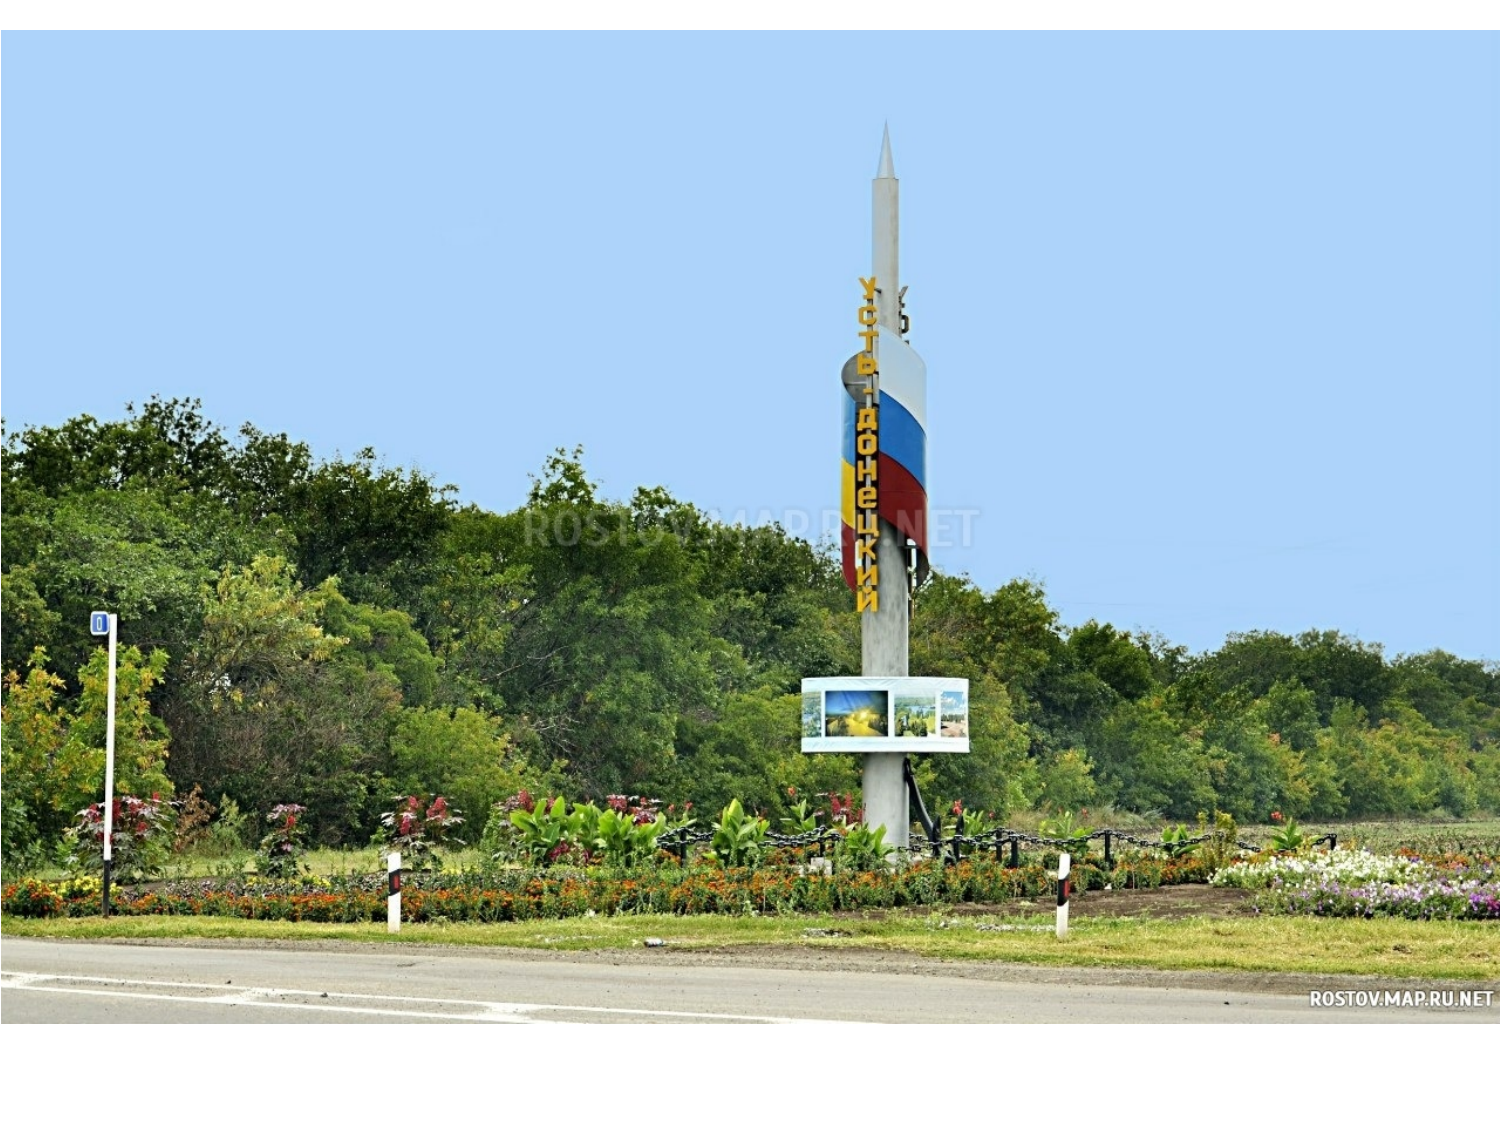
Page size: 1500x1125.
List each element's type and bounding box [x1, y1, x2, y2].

picture [1, 30, 1500, 1024]
